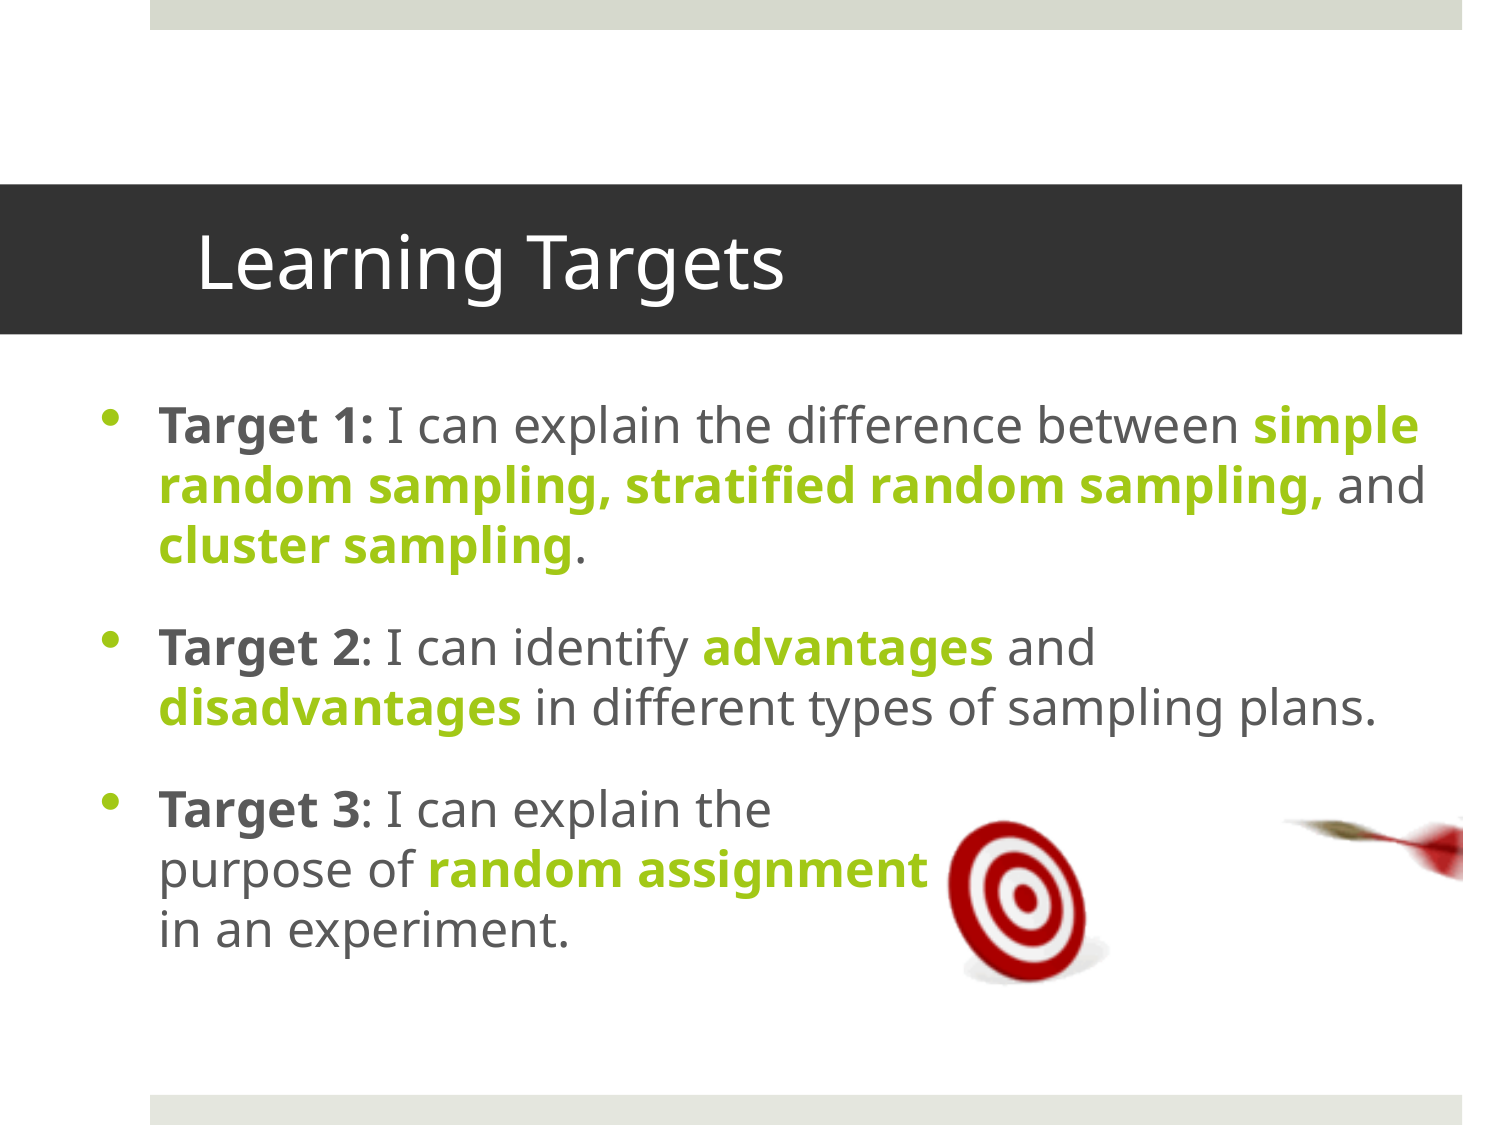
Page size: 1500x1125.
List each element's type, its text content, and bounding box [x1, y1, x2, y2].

picture [925, 613, 1463, 1027]
list Target 1: I can explain the difference between simple random sampling, stratified random sampling, and cluster sampling. Target 2: I can identify advantages and disadvantages in different types of sampling plans. Target 3: I can explain the purpose of random assignment in an experiment. [87, 386, 1463, 1070]
title Learning Targets [0, 184, 1463, 335]
